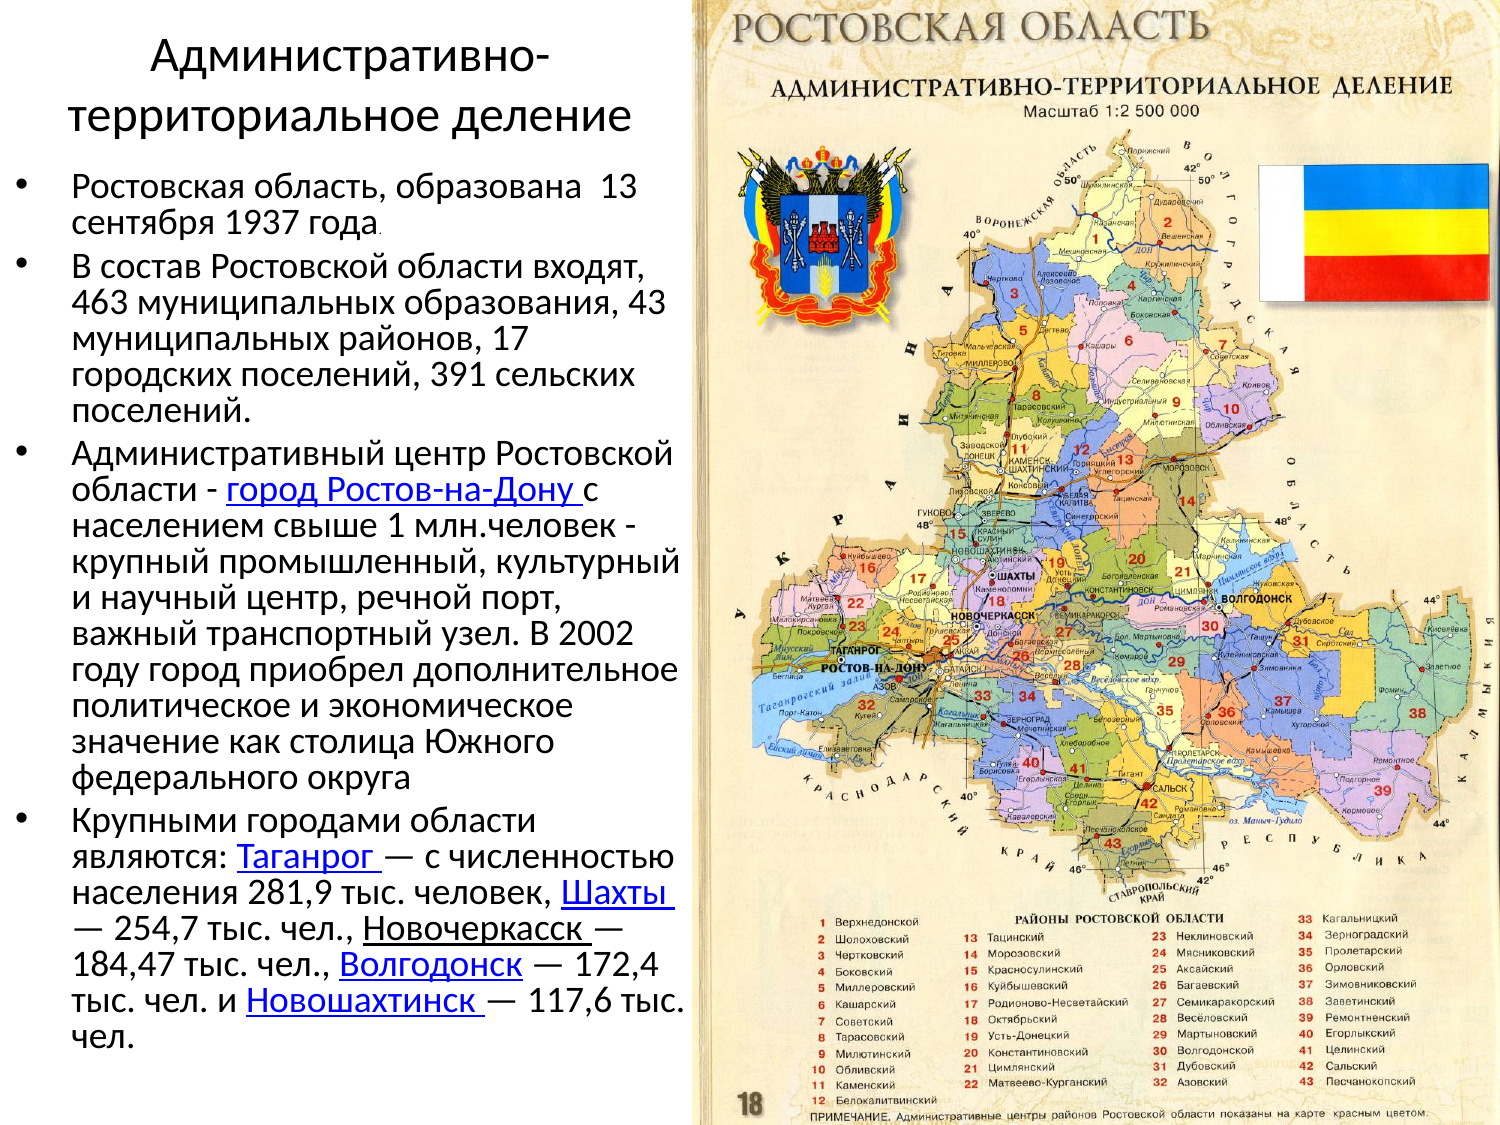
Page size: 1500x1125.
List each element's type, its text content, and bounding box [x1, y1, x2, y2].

title Административно-территориальное деление [0, 0, 686, 162]
list Ростовская область, образована 13 сентября 1937 года. В состав Ростовской области входят, 463 муниципальных образования, 43 муниципальных районов, 17 городских поселений, 391 сельских поселений. Административный центр Ростовской области - город Ростов-на-Дону с населением свыше 1 млн.человек - крупный промышленный, культурный и научный центр, речной порт, важный транспортный узел. В 2002 году город приобрел дополнительное политическое и экономическое значение как столица Южного федерального округа Крупными городами области являются: Таганрог — с численностью населения 281,9 тыс. человек, Шахты — 254,7 тыс. чел., Новочеркасск — 184,47 тыс. чел., Волгодонск — 172,4 тыс. чел. и Новошахтинск — 117,6 тыс. чел. [0, 162, 686, 1125]
picture [691, 0, 1500, 1125]
